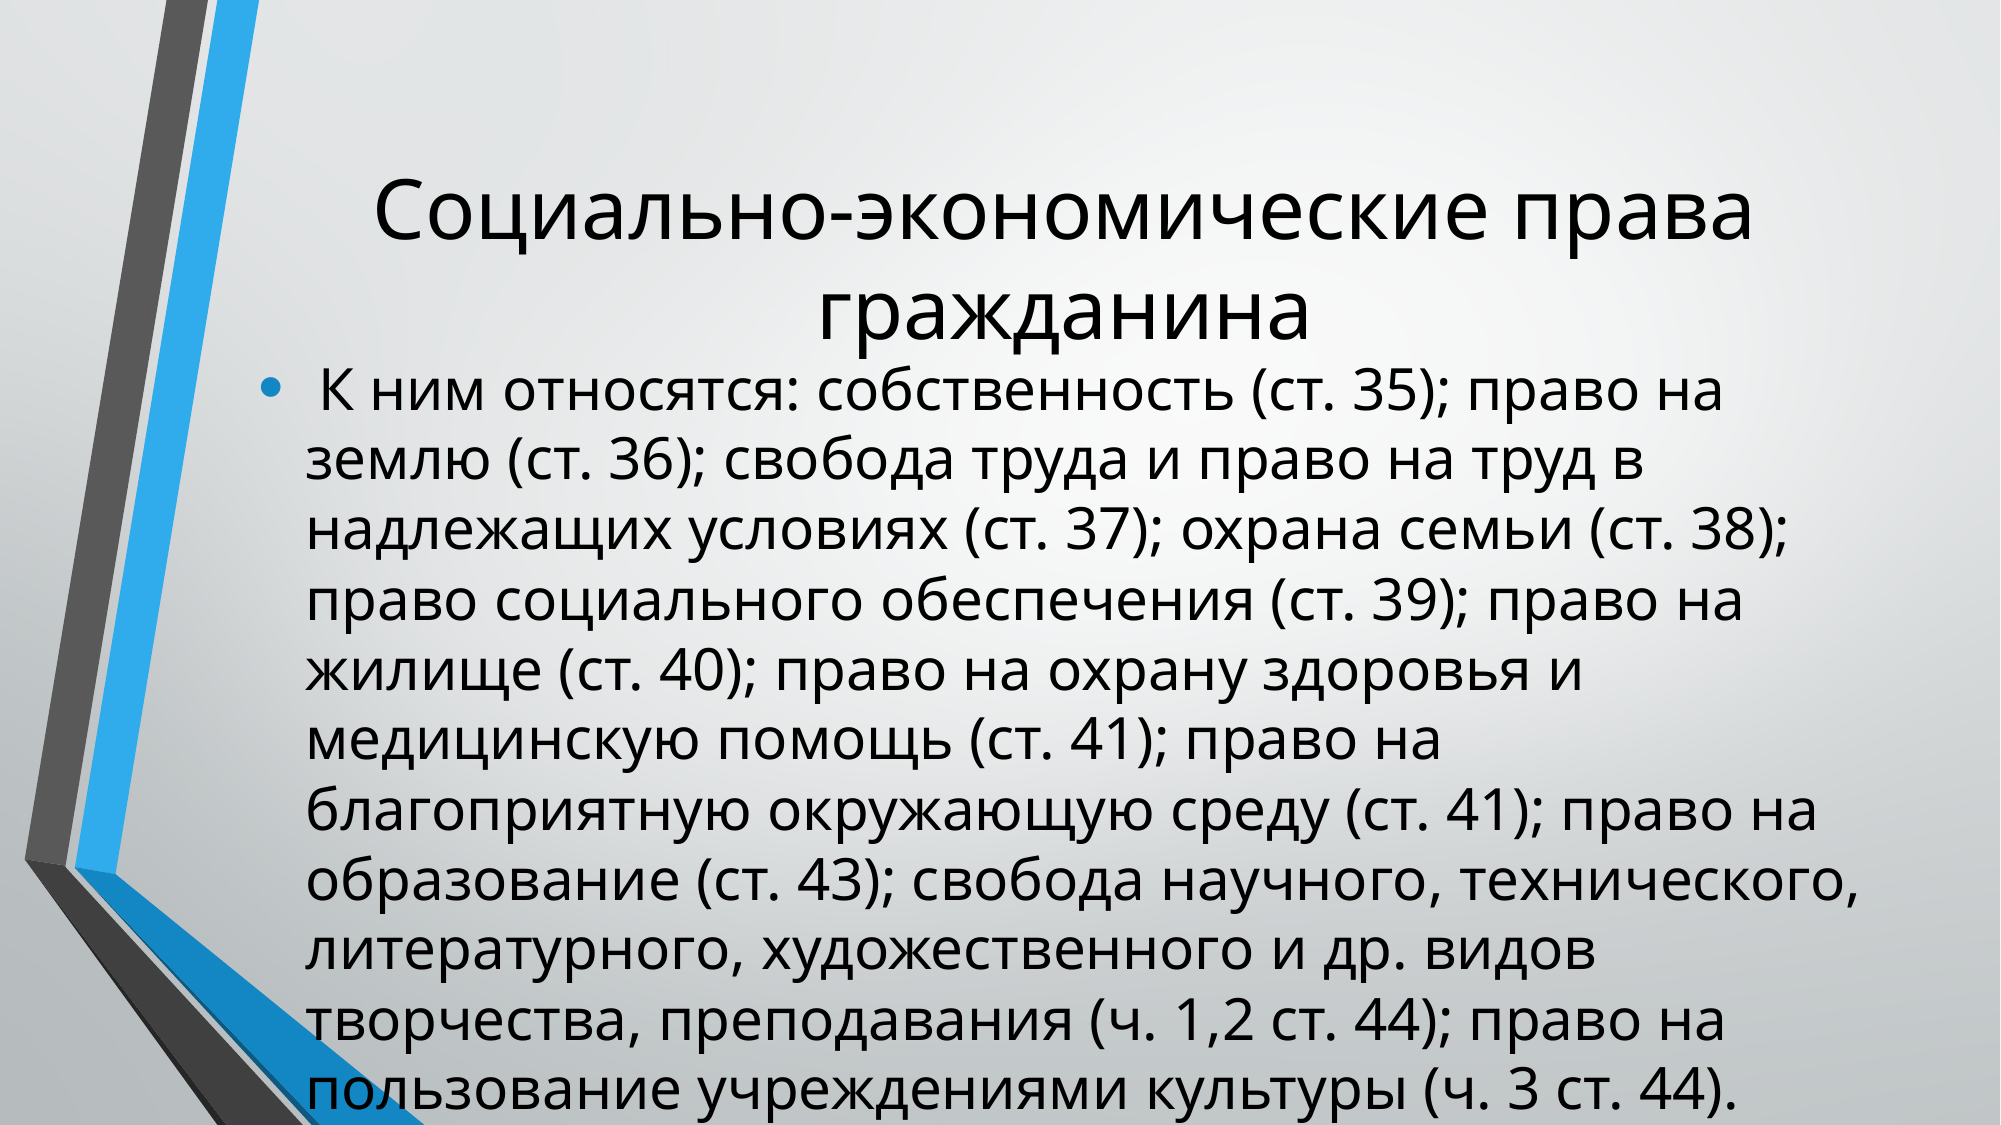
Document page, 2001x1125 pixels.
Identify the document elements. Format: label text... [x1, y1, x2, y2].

title Социально-экономические права гражданина [243, 112, 1887, 348]
list К ним относятся: собственность (ст. 35); право на землю (ст. 36); свобода труда и право на труд в надлежащих условиях (ст. 37); охрана семьи (ст. 38); право социального обеспечения (ст. 39); право на жилище (ст. 40); право на охрану здоровья и медицинскую помощь (ст. 41); право на благоприятную окружающую среду (ст. 41); право на образование (ст. 43); свобода научного, технического, литературного, художественного и др. видов творчества, преподавания (ч. 1,2 ст. 44); право на пользование учреждениями культуры (ч. 3 ст. 44). [243, 348, 1887, 1125]
